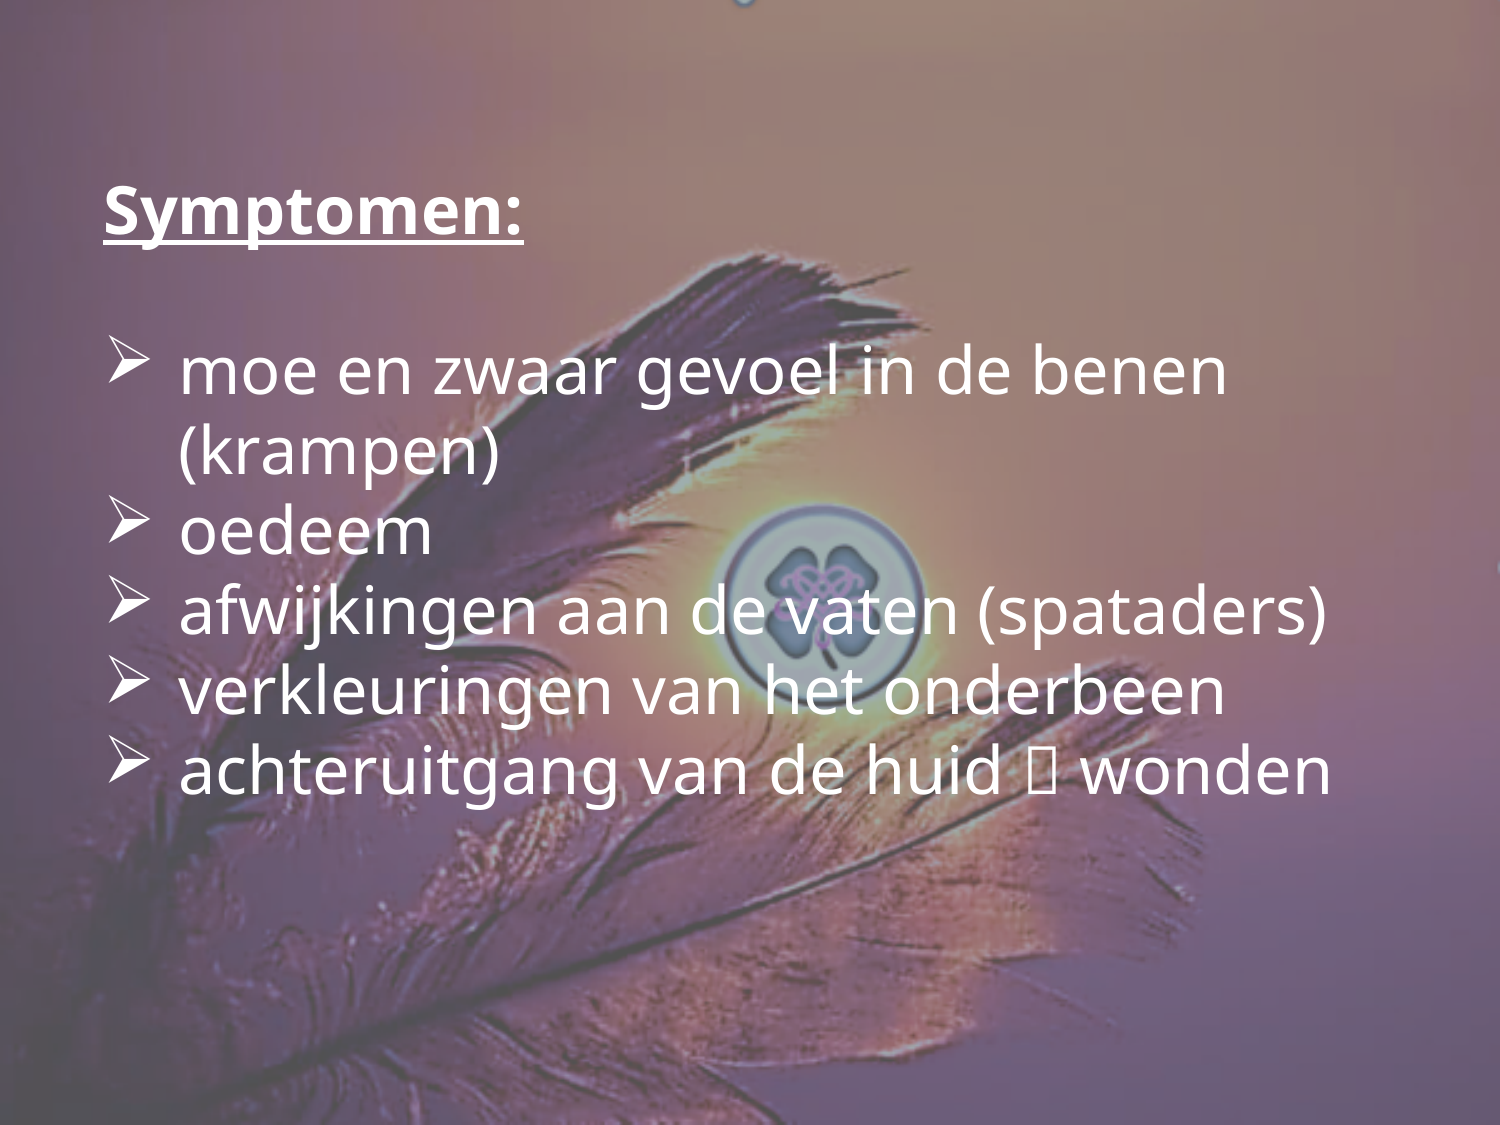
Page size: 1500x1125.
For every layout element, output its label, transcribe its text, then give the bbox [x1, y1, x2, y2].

text_box Symptomen: moe en zwaar gevoel in de benen (krampen) oedeem afwijkingen aan de vaten (spataders) verkleuringen van het onderbeen achteruitgang van de huid  wonden [88, 160, 1471, 816]
picture [0, 0, 1500, 1125]
